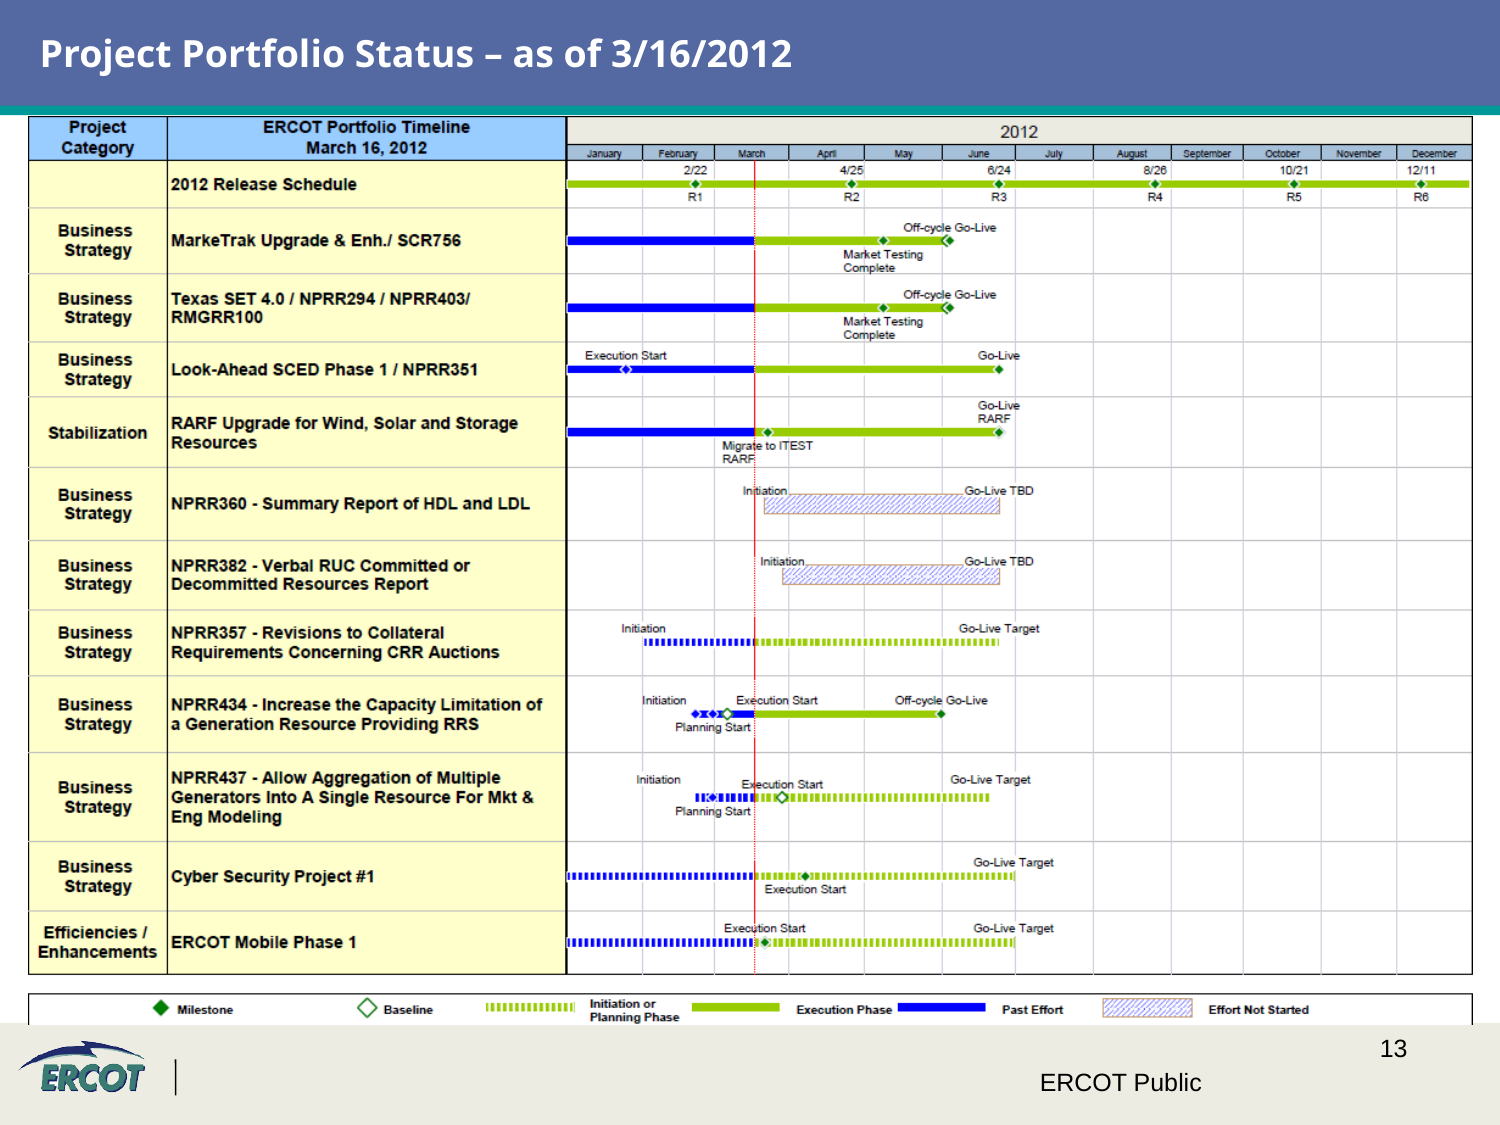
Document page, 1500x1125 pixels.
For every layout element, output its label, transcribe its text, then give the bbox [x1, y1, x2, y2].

picture [27, 116, 1473, 1026]
text_box [24, 22, 1450, 85]
text_box Project Portfolio Status – as of 3/16/2012 [24, 30, 1163, 106]
picture [10, 1031, 151, 1111]
footer ERCOT Public [1025, 1059, 1438, 1125]
